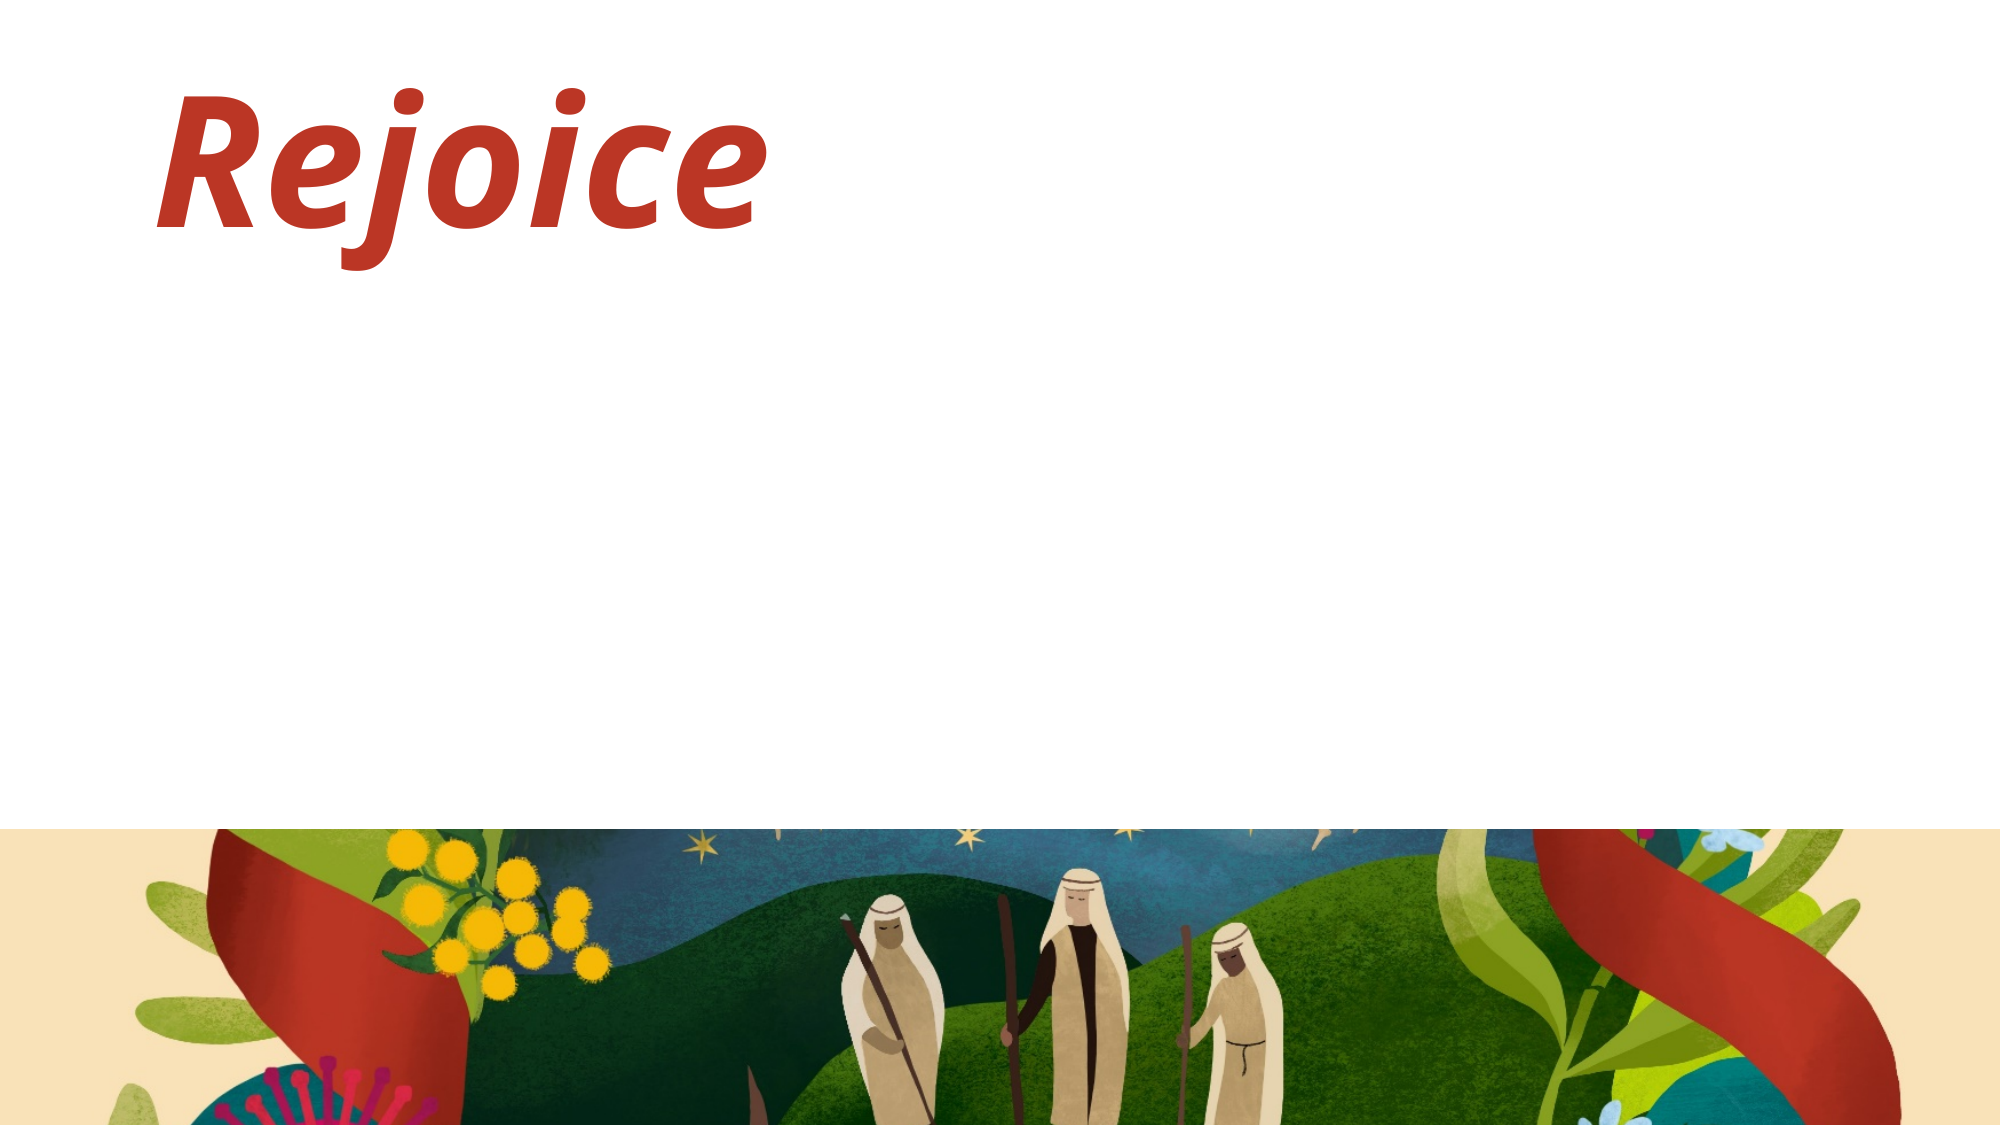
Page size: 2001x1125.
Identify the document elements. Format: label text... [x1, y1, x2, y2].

title Rejoice [137, 59, 1863, 278]
picture [0, 829, 2000, 1125]
